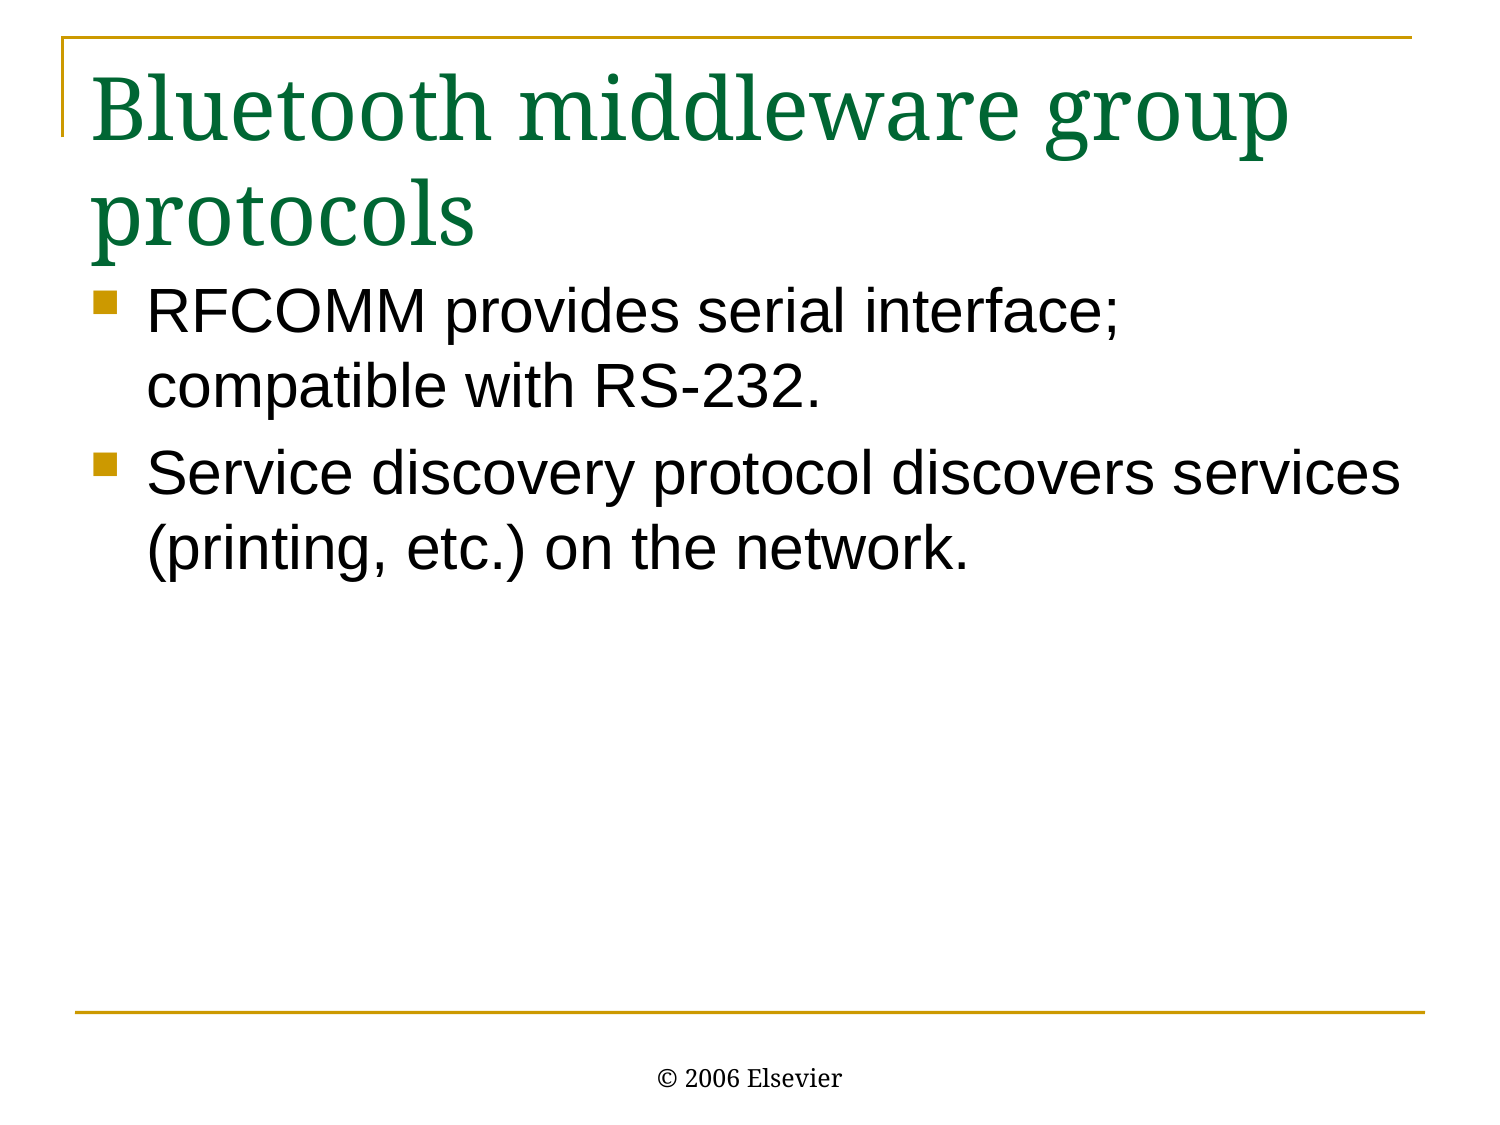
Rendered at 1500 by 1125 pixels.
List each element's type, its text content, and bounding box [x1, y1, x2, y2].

footer © 2006 Elsevier [512, 1025, 988, 1100]
list RFCOMM provides serial interface; compatible with RS-232. Service discovery protocol discovers services (printing, etc.) on the network. [75, 262, 1425, 1006]
title Bluetooth middleware group protocols [75, 45, 1425, 233]
